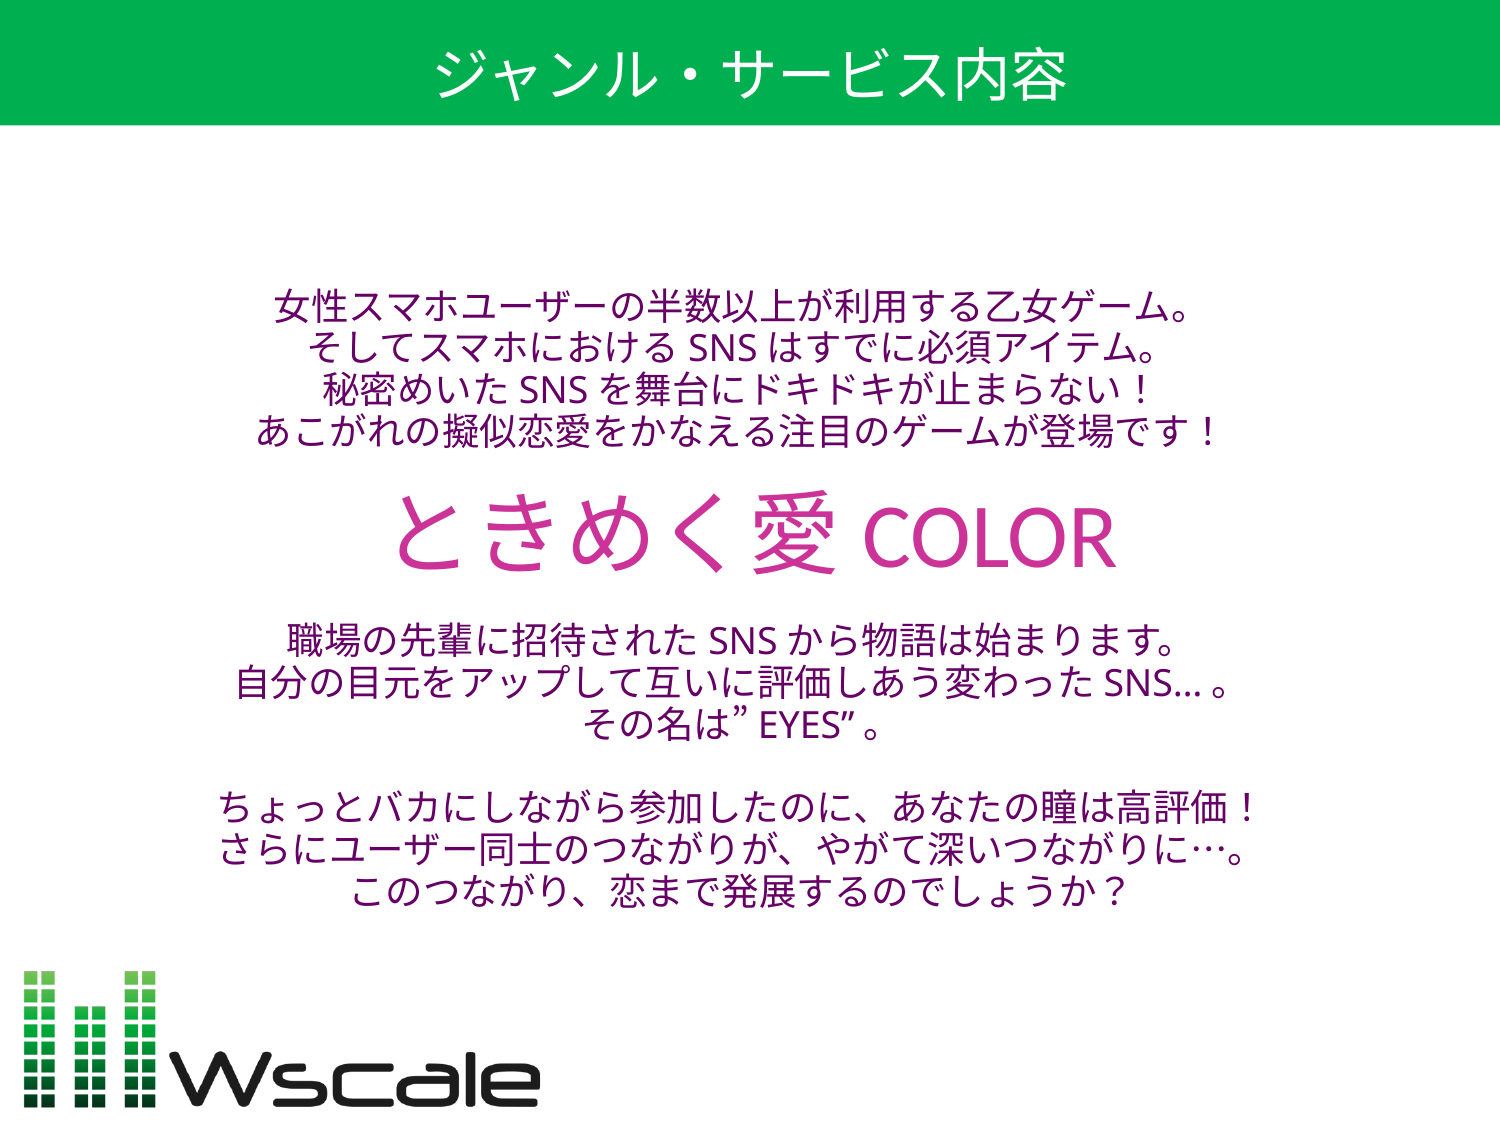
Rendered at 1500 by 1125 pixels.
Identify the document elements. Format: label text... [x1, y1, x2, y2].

text_box 女性スマホユーザーの半数以上が利用する乙女ゲーム。 そしてスマホにおけるSNSはすでに必須アイテム。 秘密めいたSNSを舞台にドキドキが止まらない！ あこがれの擬似恋愛をかなえる注目のゲームが登場です！ 職場の先輩に招待されたSNSから物語は始まります。 自分の目元をアップして互いに評価しあう変わったSNS…。 その名は”EYES”。 ちょっとバカにしながら参加したのに、あなたの瞳は高評価！ さらにユーザー同士のつながりが、やがて深いつながりに…。 このつながり、恋まで発展するのでしょうか？ [53, 231, 1430, 917]
text_box ときめく愛COLOR [367, 467, 1133, 593]
text_box ジャンル・サービス内容 [74, 30, 1425, 117]
picture [0, 954, 561, 1125]
